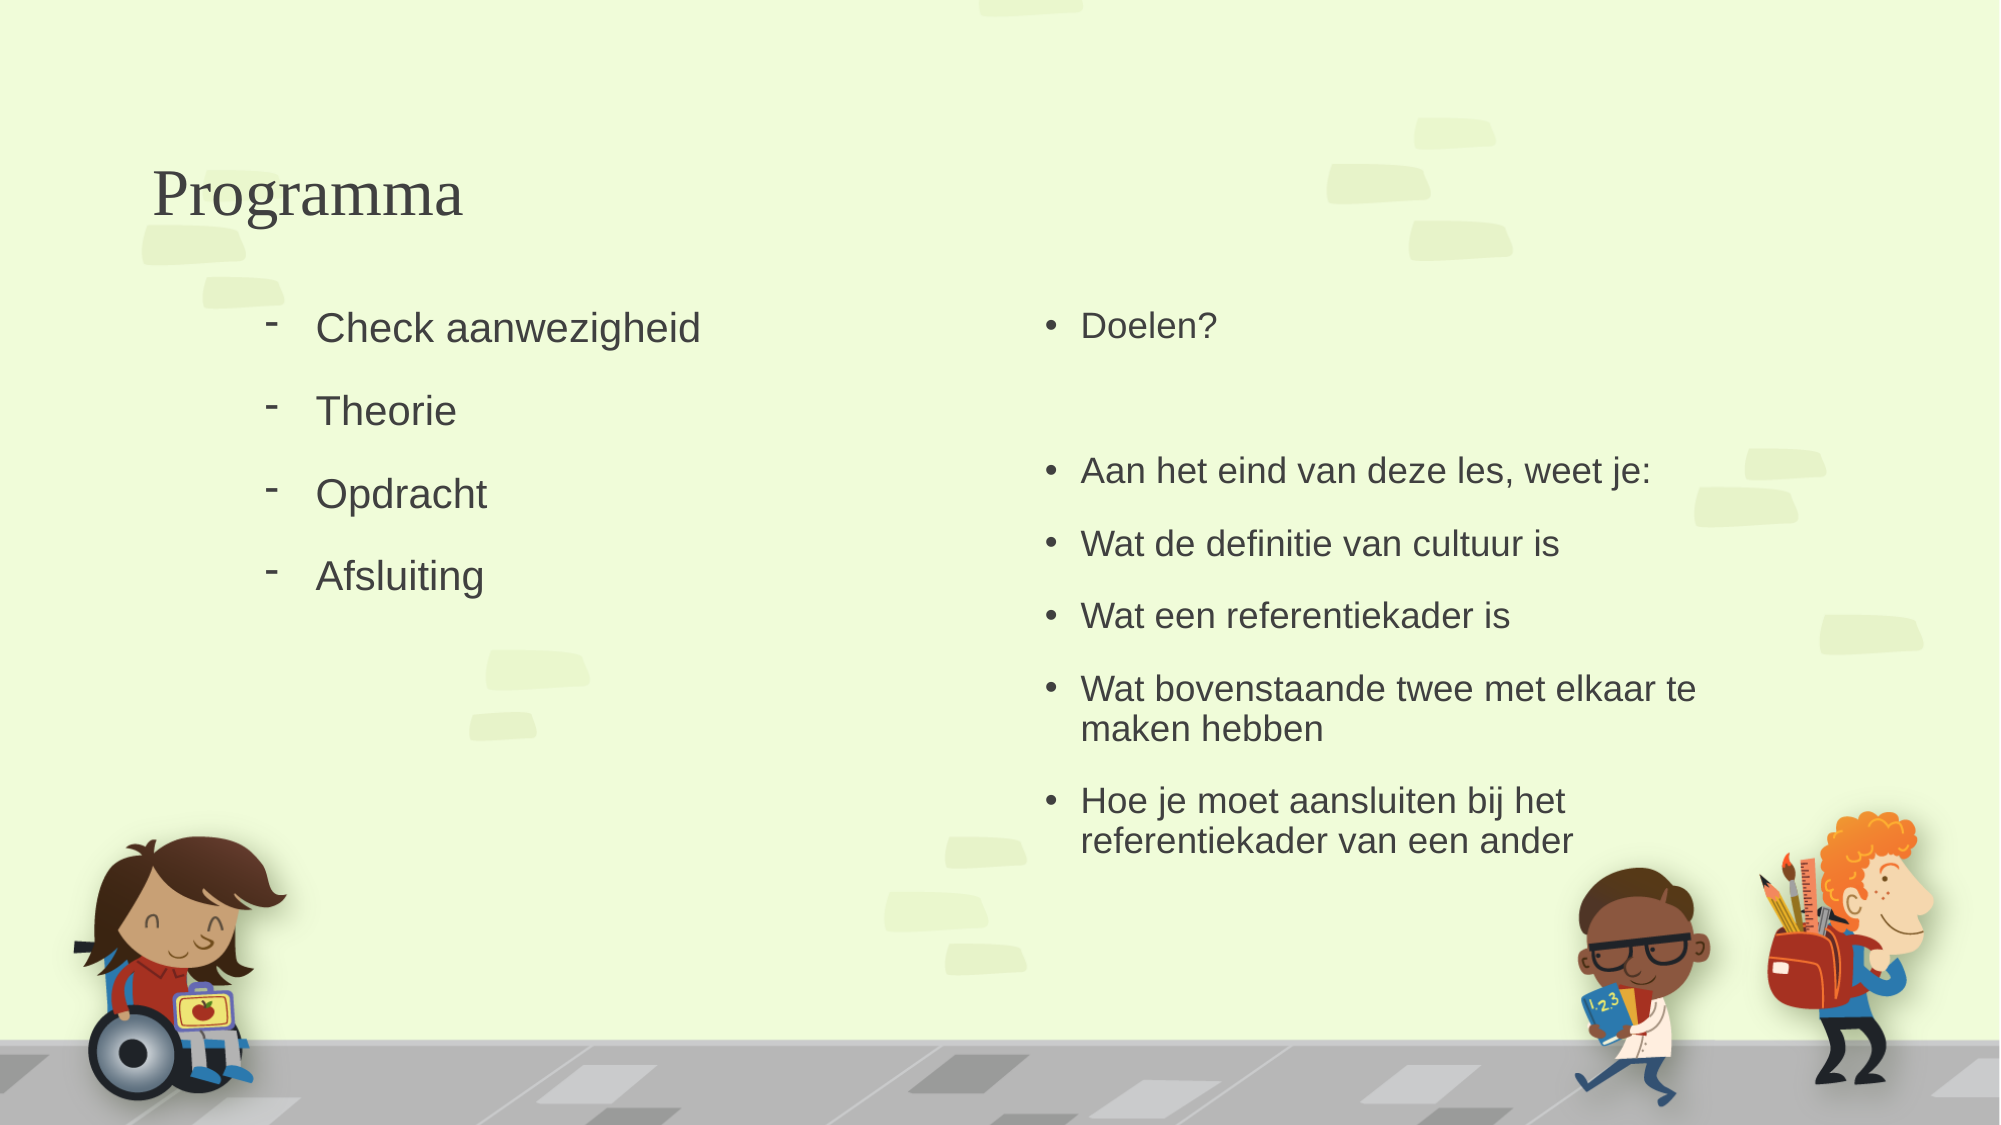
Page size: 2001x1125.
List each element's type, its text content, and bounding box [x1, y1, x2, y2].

title Programma [137, 59, 1750, 238]
list Check aanwezigheid Theorie Opdracht Afsluiting [249, 299, 970, 870]
list Doelen? Aan het eind van deze les, weet je: Wat de definitie van cultuur is Wat een referentiekader is Wat bovenstaande twee met elkaar te maken hebben Hoe je moet aansluiten bij het referentiekader van een ander [1029, 299, 1750, 870]
picture [0, 0, 2000, 1125]
